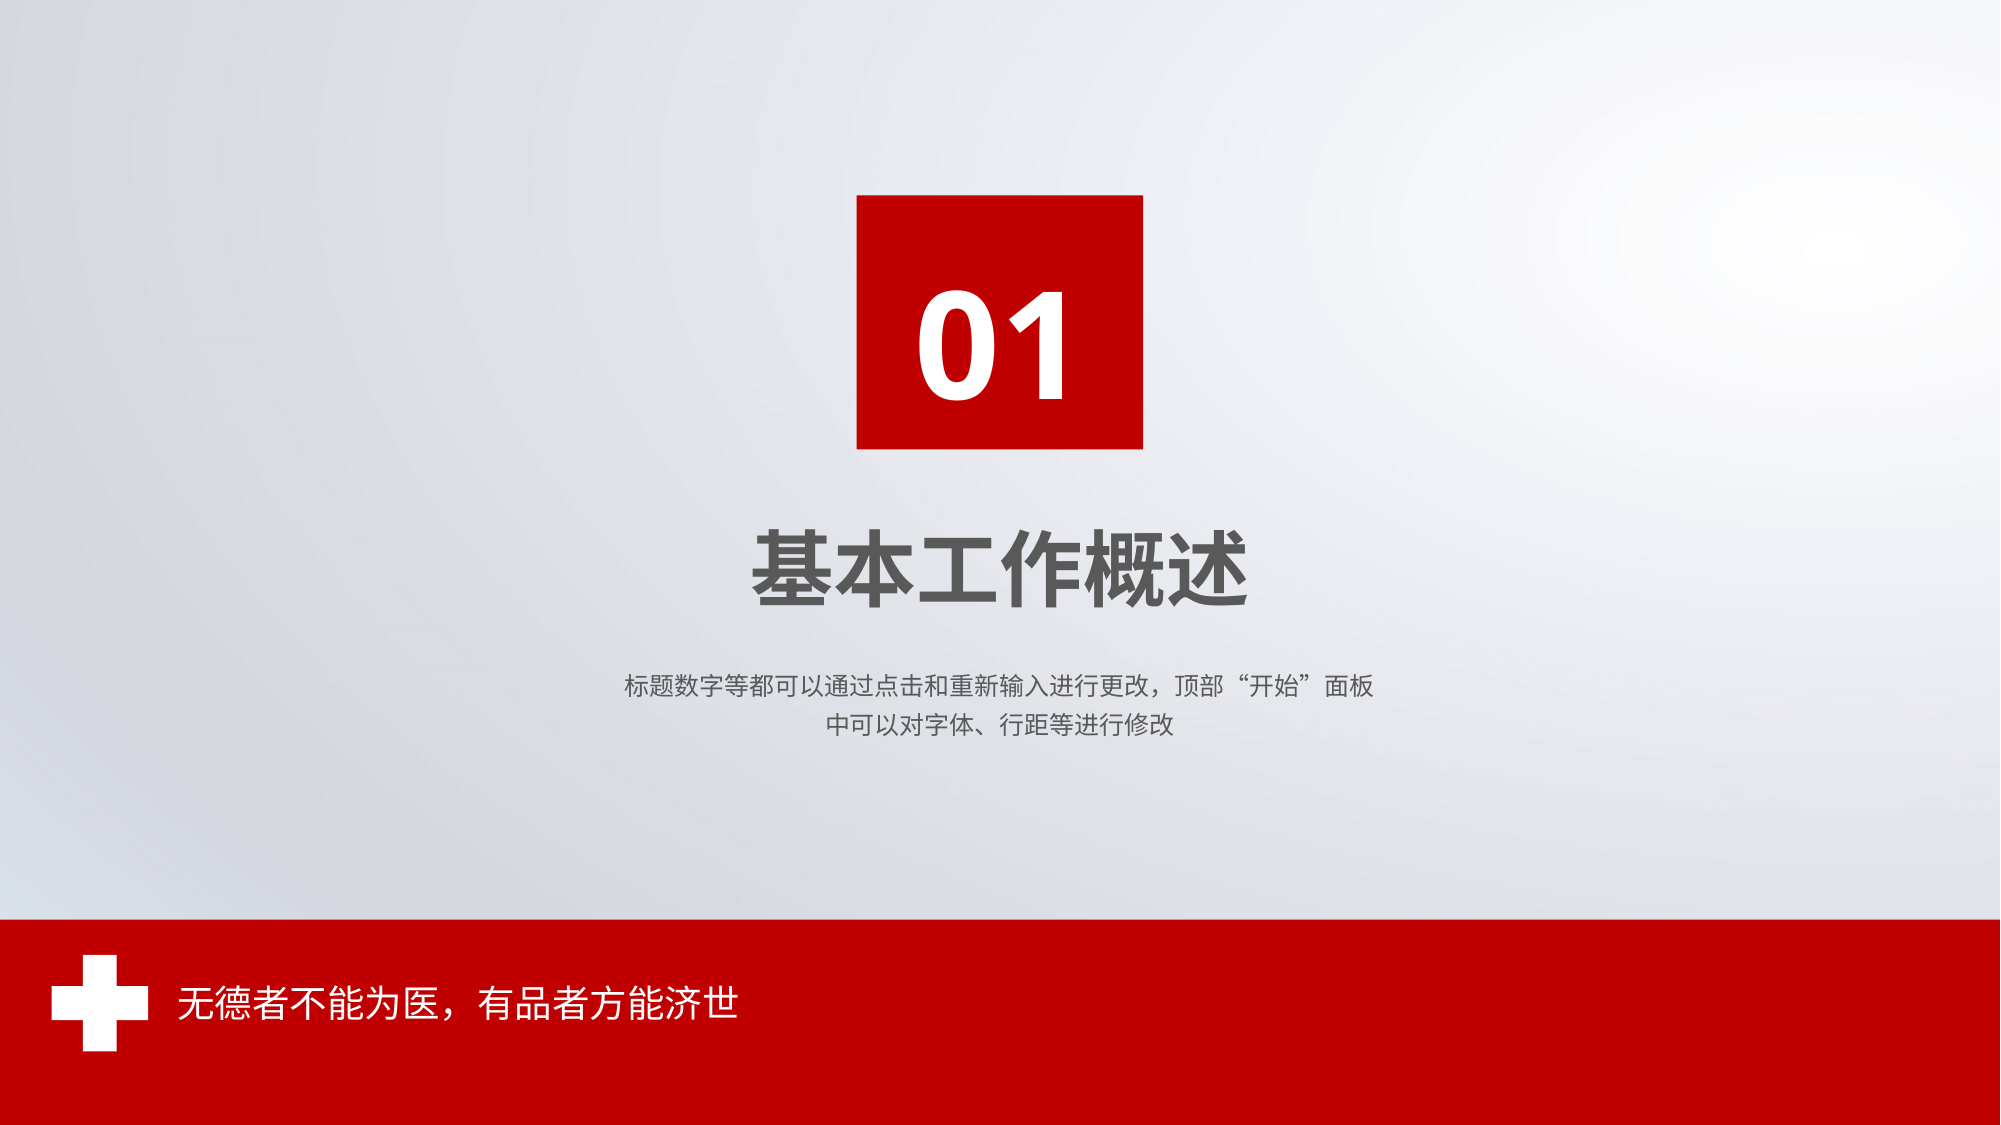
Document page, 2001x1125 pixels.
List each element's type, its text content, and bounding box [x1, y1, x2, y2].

text_box 标题数字等都可以通过点击和重新输入进行更改，顶部“开始”面板中可以对字体、行距等进行修改 [601, 654, 1399, 747]
text_box 无德者不能为医，有品者方能济世 [162, 972, 1045, 1033]
text_box [0, 919, 2000, 1125]
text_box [794, 187, 1206, 450]
picture [0, 0, 2000, 919]
text_box 基本工作概述 [700, 509, 1300, 625]
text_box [51, 954, 149, 1052]
